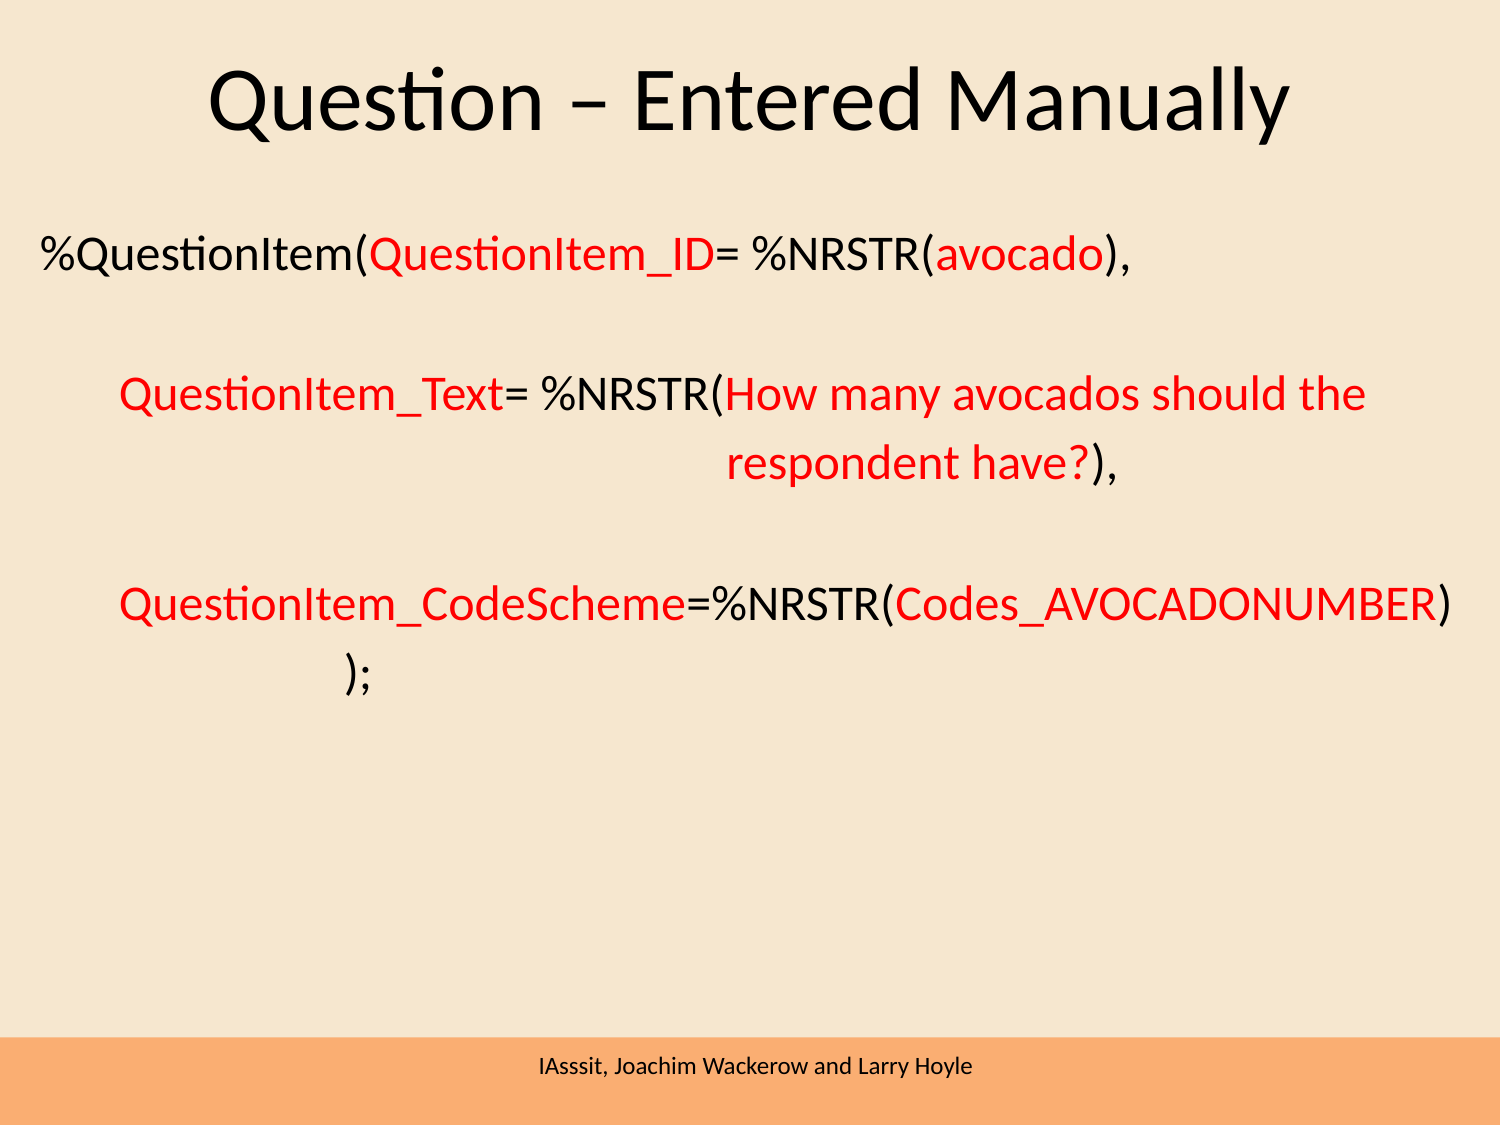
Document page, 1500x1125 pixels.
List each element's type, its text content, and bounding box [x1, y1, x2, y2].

list %QuestionItem(QuestionItem_ID= %NRSTR(avocado), QuestionItem_Text= %NRSTR(How many avocados should the respondent have?), QuestionItem_CodeScheme=%NRSTR(Codes_AVOCADONUMBER) ); [24, 212, 1475, 1005]
title Question – Entered Manually [75, 0, 1425, 188]
footer IAsssit, Joachim Wackerow and Larry Hoyle [399, 1042, 1113, 1103]
